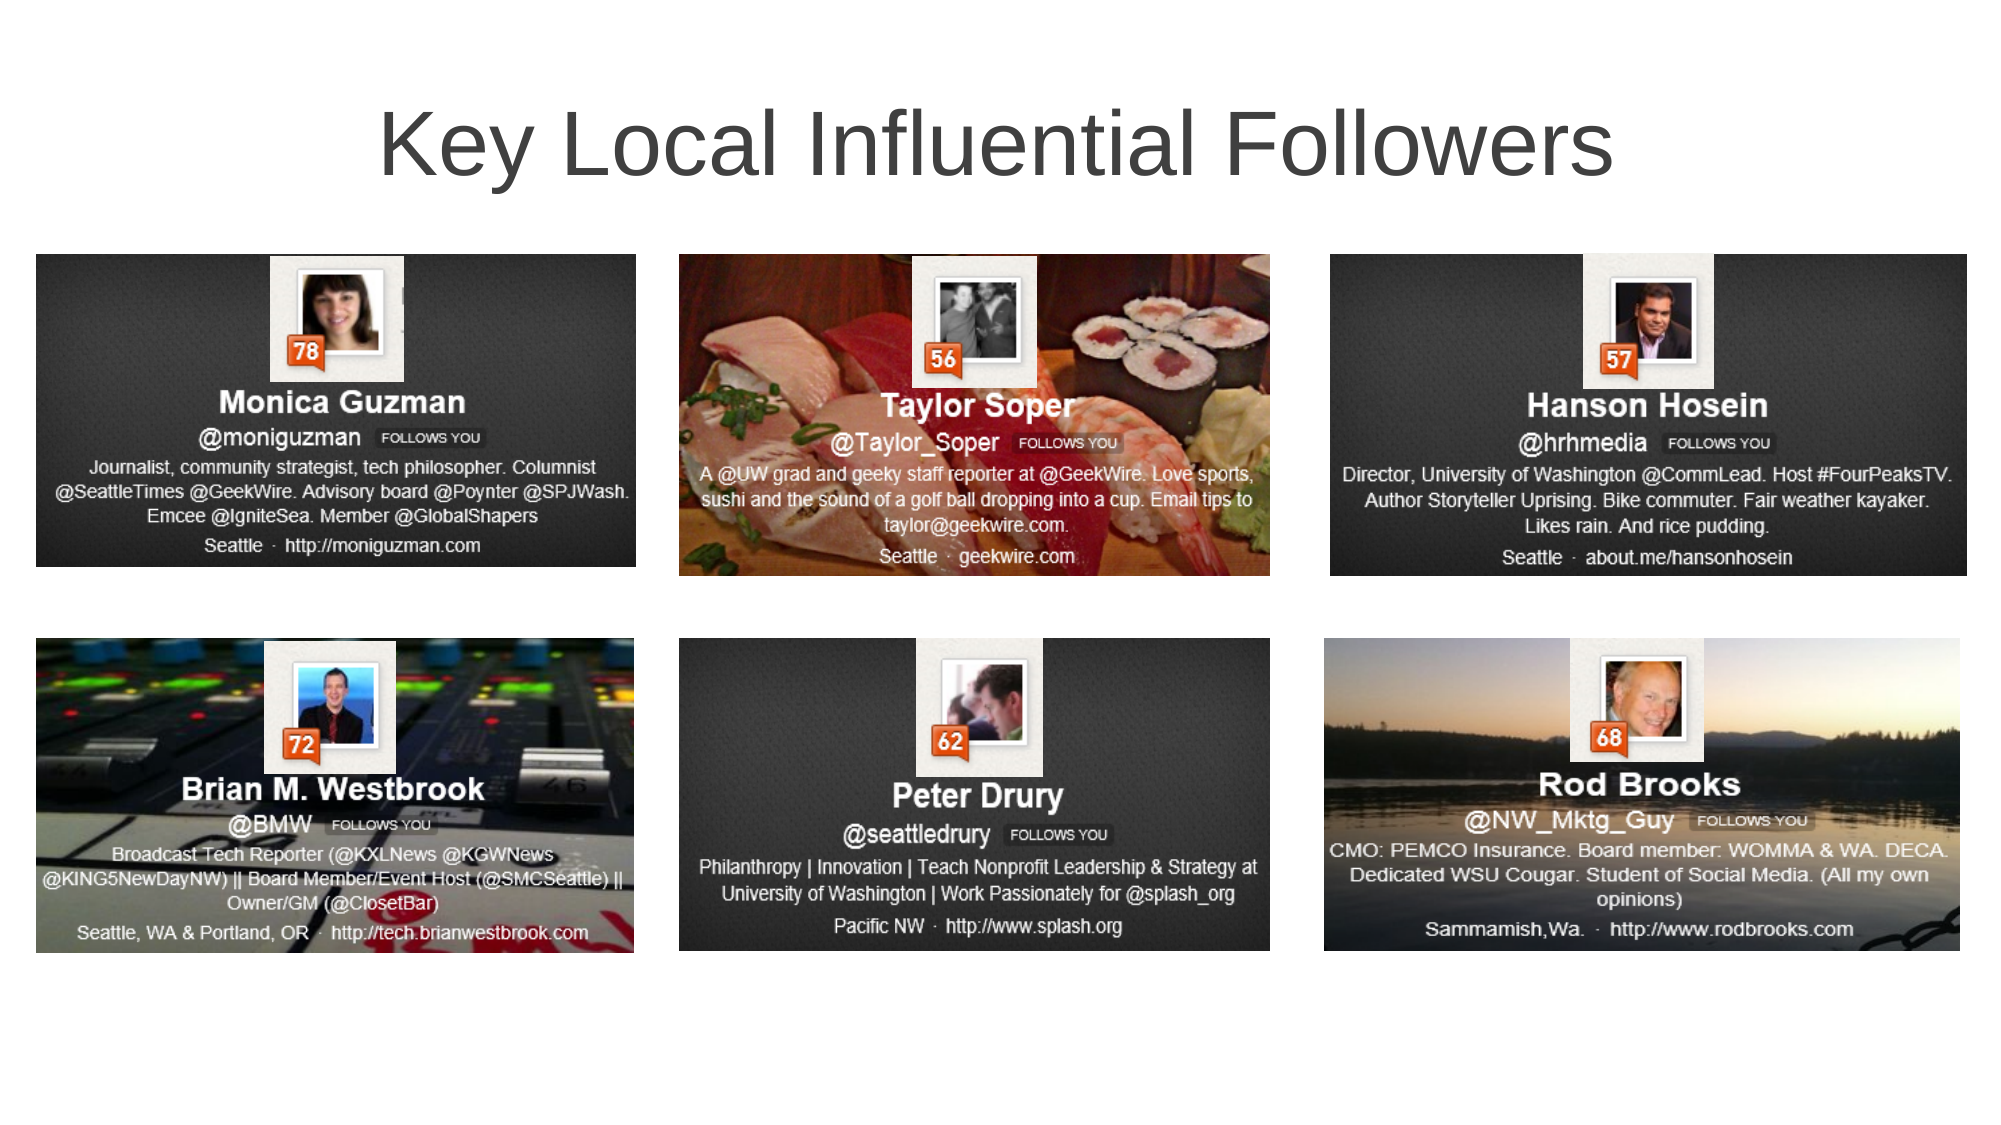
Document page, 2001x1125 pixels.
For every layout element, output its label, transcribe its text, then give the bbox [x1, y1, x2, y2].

picture [1324, 638, 1960, 951]
title Key Local Influential Followers [135, 37, 1861, 255]
picture [679, 254, 1270, 576]
picture [36, 254, 636, 567]
picture [679, 638, 1270, 951]
picture [1330, 253, 1967, 576]
picture [36, 638, 634, 953]
